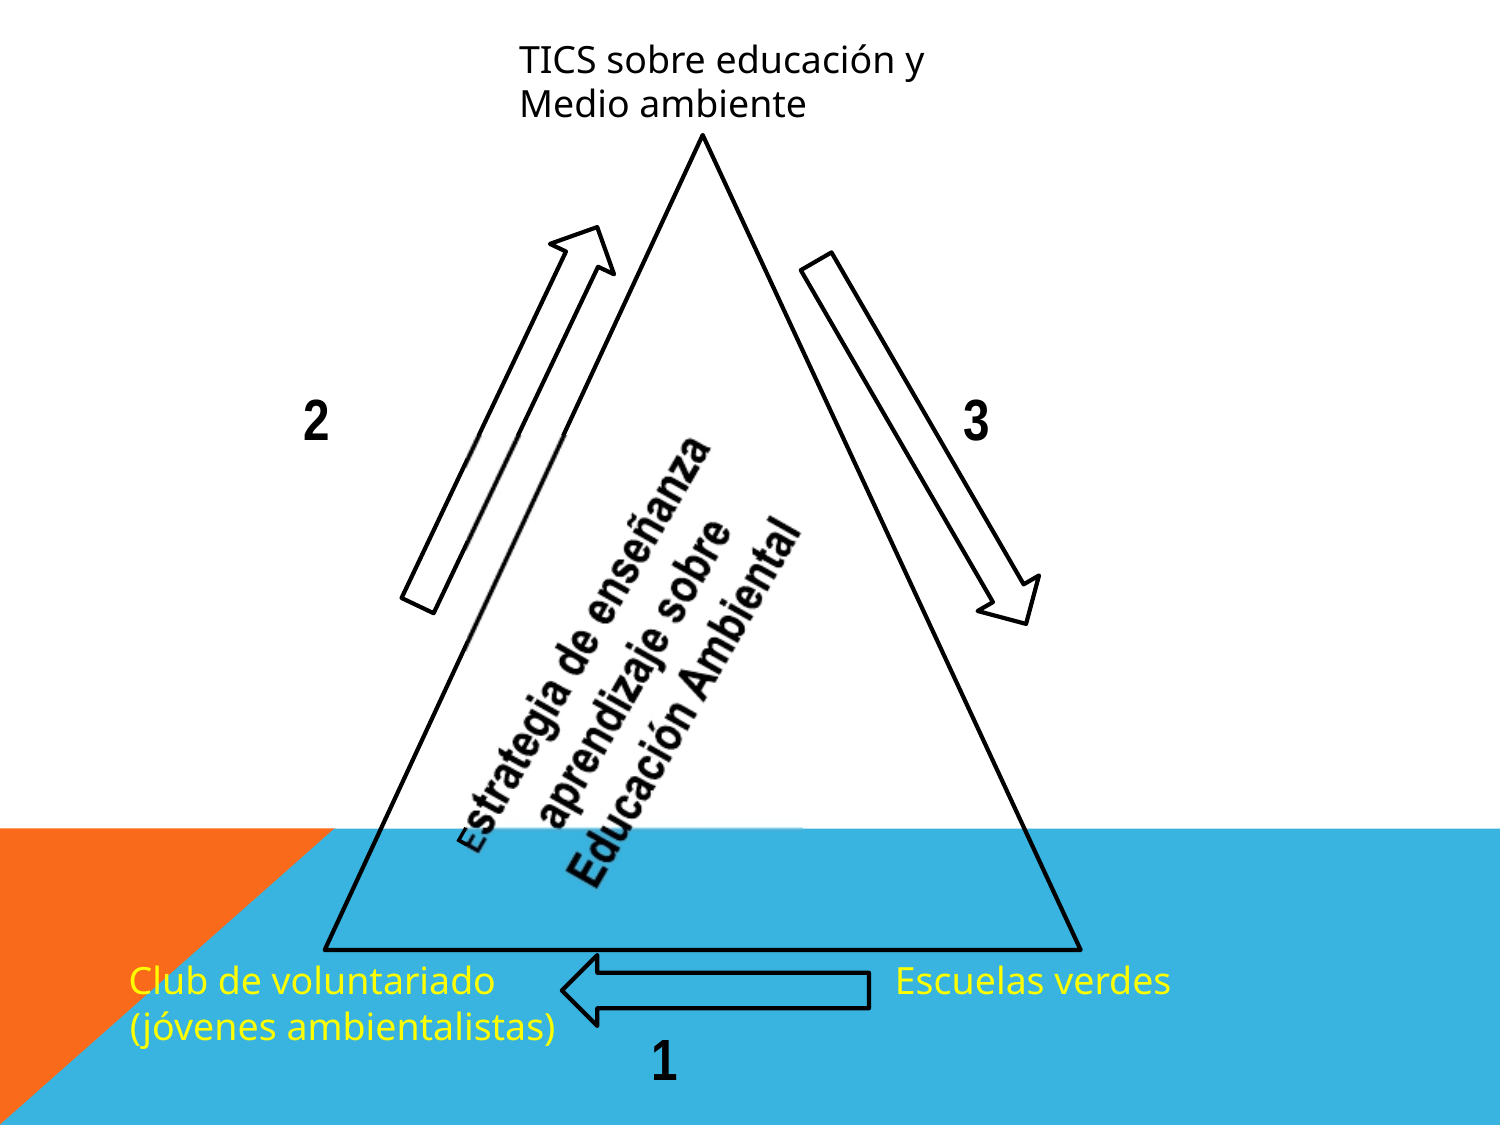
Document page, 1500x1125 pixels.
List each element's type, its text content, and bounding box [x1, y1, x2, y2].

text_box [559, 953, 872, 1028]
text_box (jóvenes ambientalistas) [129, 1008, 556, 1056]
text_box 3 [963, 385, 991, 460]
text_box [798, 250, 1042, 626]
text_box [0, 0, 1500, 826]
text_box [0, 826, 333, 1120]
text_box Escuelas verdes [894, 962, 1172, 1010]
text_box [477, 225, 617, 433]
text_box Club de voluntariado [128, 962, 497, 1010]
text_box 1 [651, 1024, 678, 1099]
text_box 2 [303, 385, 330, 460]
picture [466, 435, 803, 892]
text_box [322, 133, 1083, 953]
text_box TICS sobre educación y Medio ambiente [519, 41, 925, 133]
text_box [0, 826, 1500, 1125]
text_box [399, 467, 461, 616]
text_box [454, 828, 461, 847]
